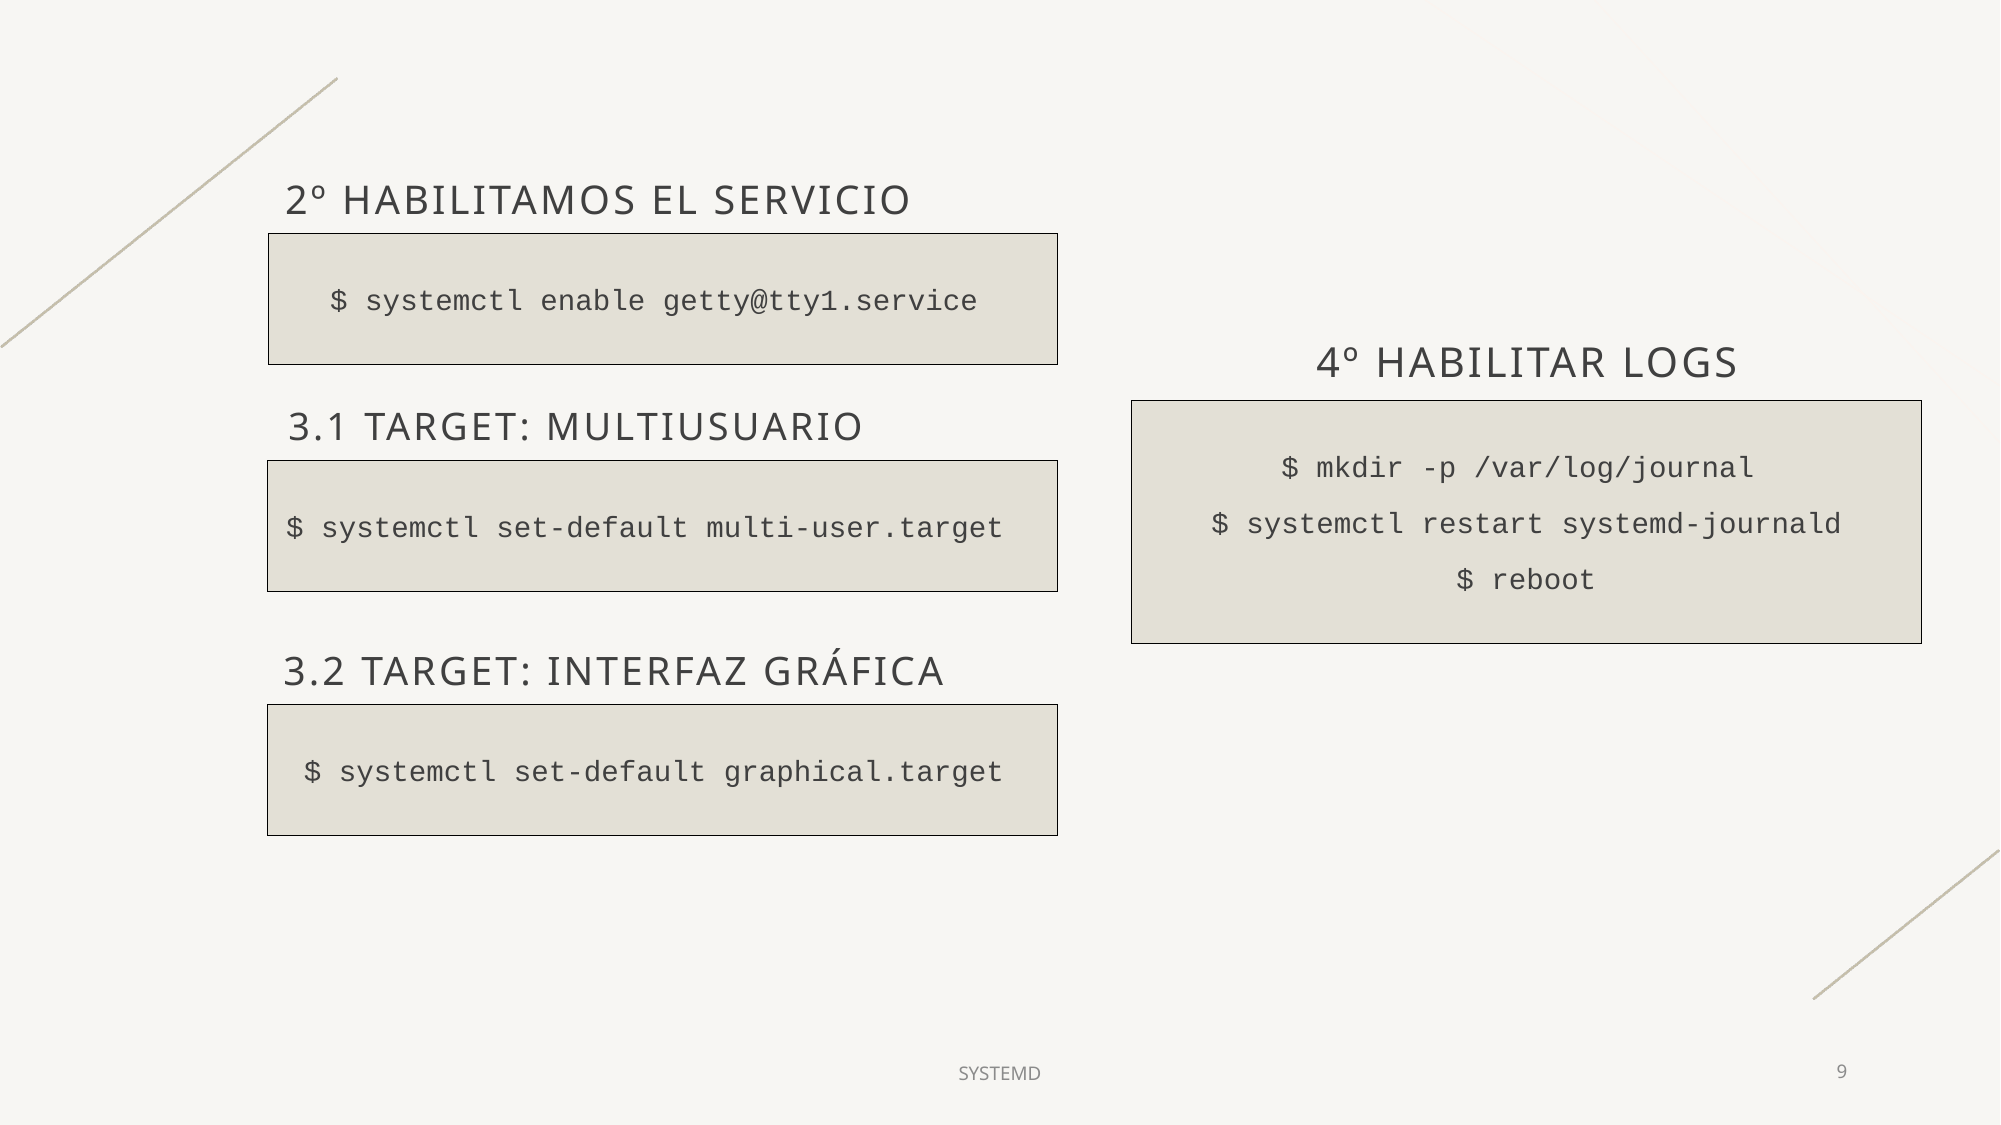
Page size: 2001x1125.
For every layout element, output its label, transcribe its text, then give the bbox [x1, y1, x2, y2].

text_box 3.1 TARGET: MULTIUSUARIO [267, 400, 885, 460]
slide_number 9 [1412, 1042, 1863, 1103]
picture [1812, 849, 2000, 1000]
list $ systemctl enable getty@tty1.service [268, 233, 1058, 365]
footer SYSTEMD [662, 1042, 1338, 1103]
text_box $ systemctl set-default graphical.target [267, 704, 1058, 836]
list 2º HABILITAMOS EL SERVICIO [267, 173, 930, 233]
text_box $ systemctl set-default multi-user.target [267, 460, 1058, 592]
text_box 3.2 TARGET: INTERFAZ GRÁFICA [267, 644, 961, 704]
text_box $ mkdir -p /var/log/journal $ systemctl restart systemd-journald $ reboot [1131, 400, 1922, 644]
text_box 4º HABILITAR LOGS [1218, 334, 1836, 394]
picture [0, 77, 338, 348]
